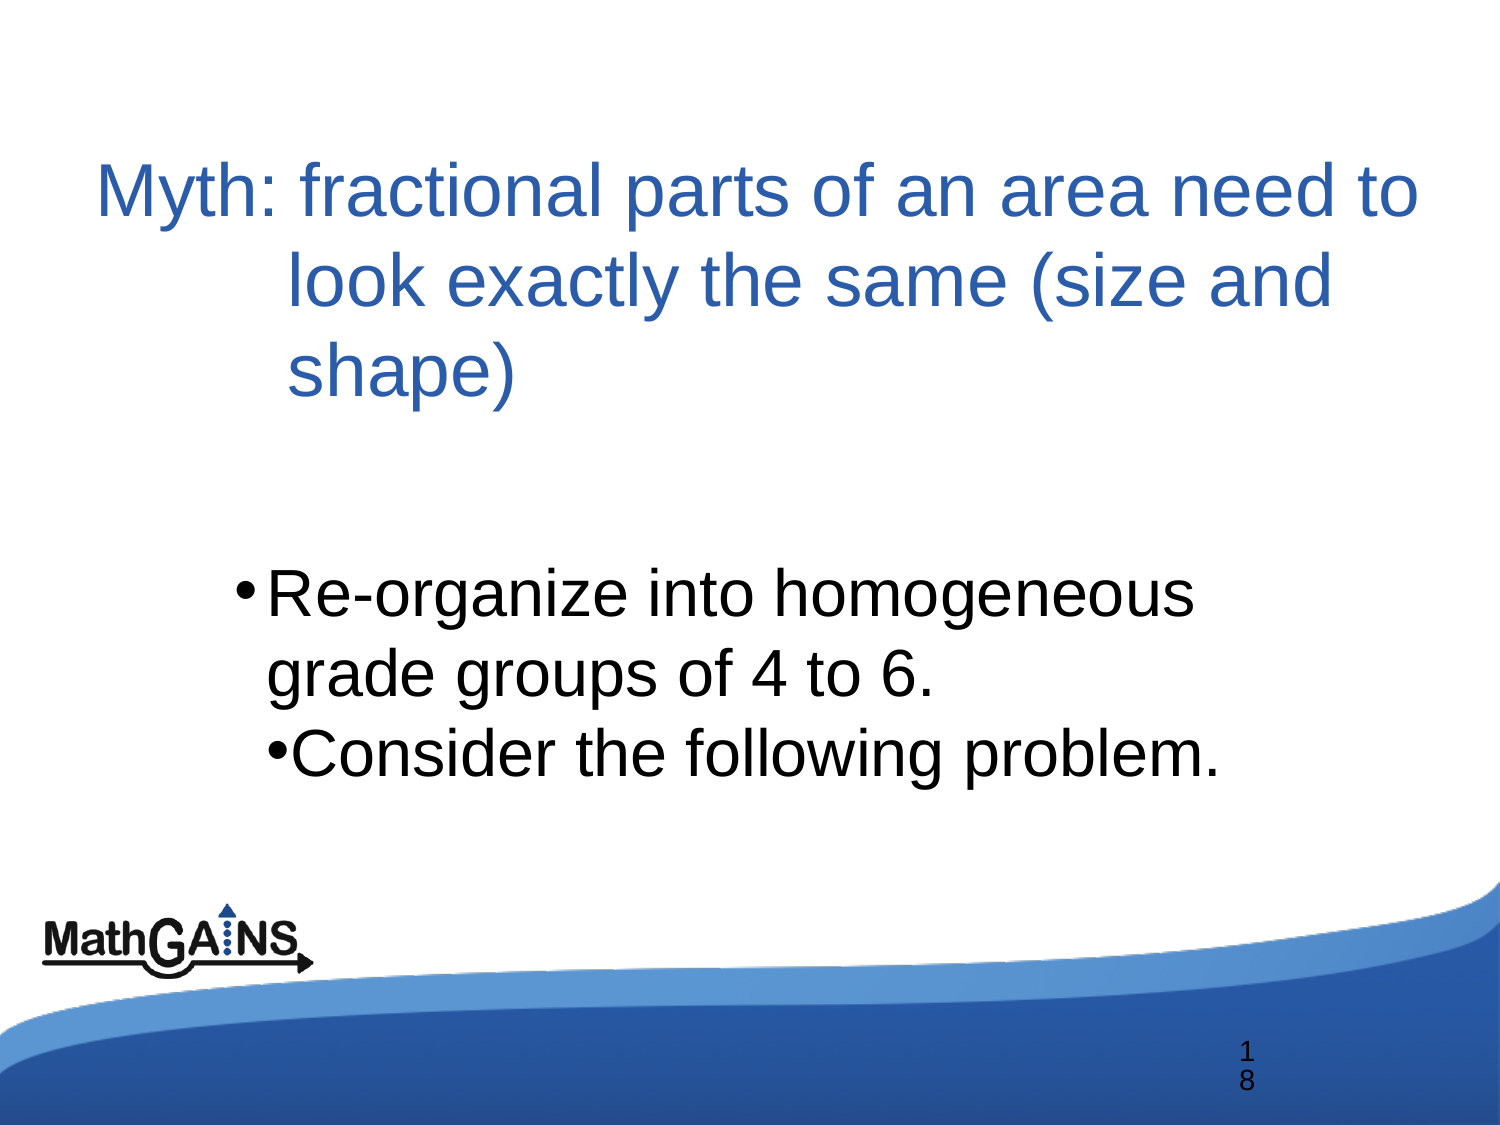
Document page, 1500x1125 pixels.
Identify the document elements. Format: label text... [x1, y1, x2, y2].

slide_number 18 [1223, 1023, 1277, 1075]
title Myth: fractional parts of an area need to look exactly the same (size and shape) [86, 151, 1438, 401]
picture [0, 878, 1500, 1125]
text_box Re-organize into homogeneous grade groups of 4 to 6. Consider the following problem. [162, 542, 1300, 797]
